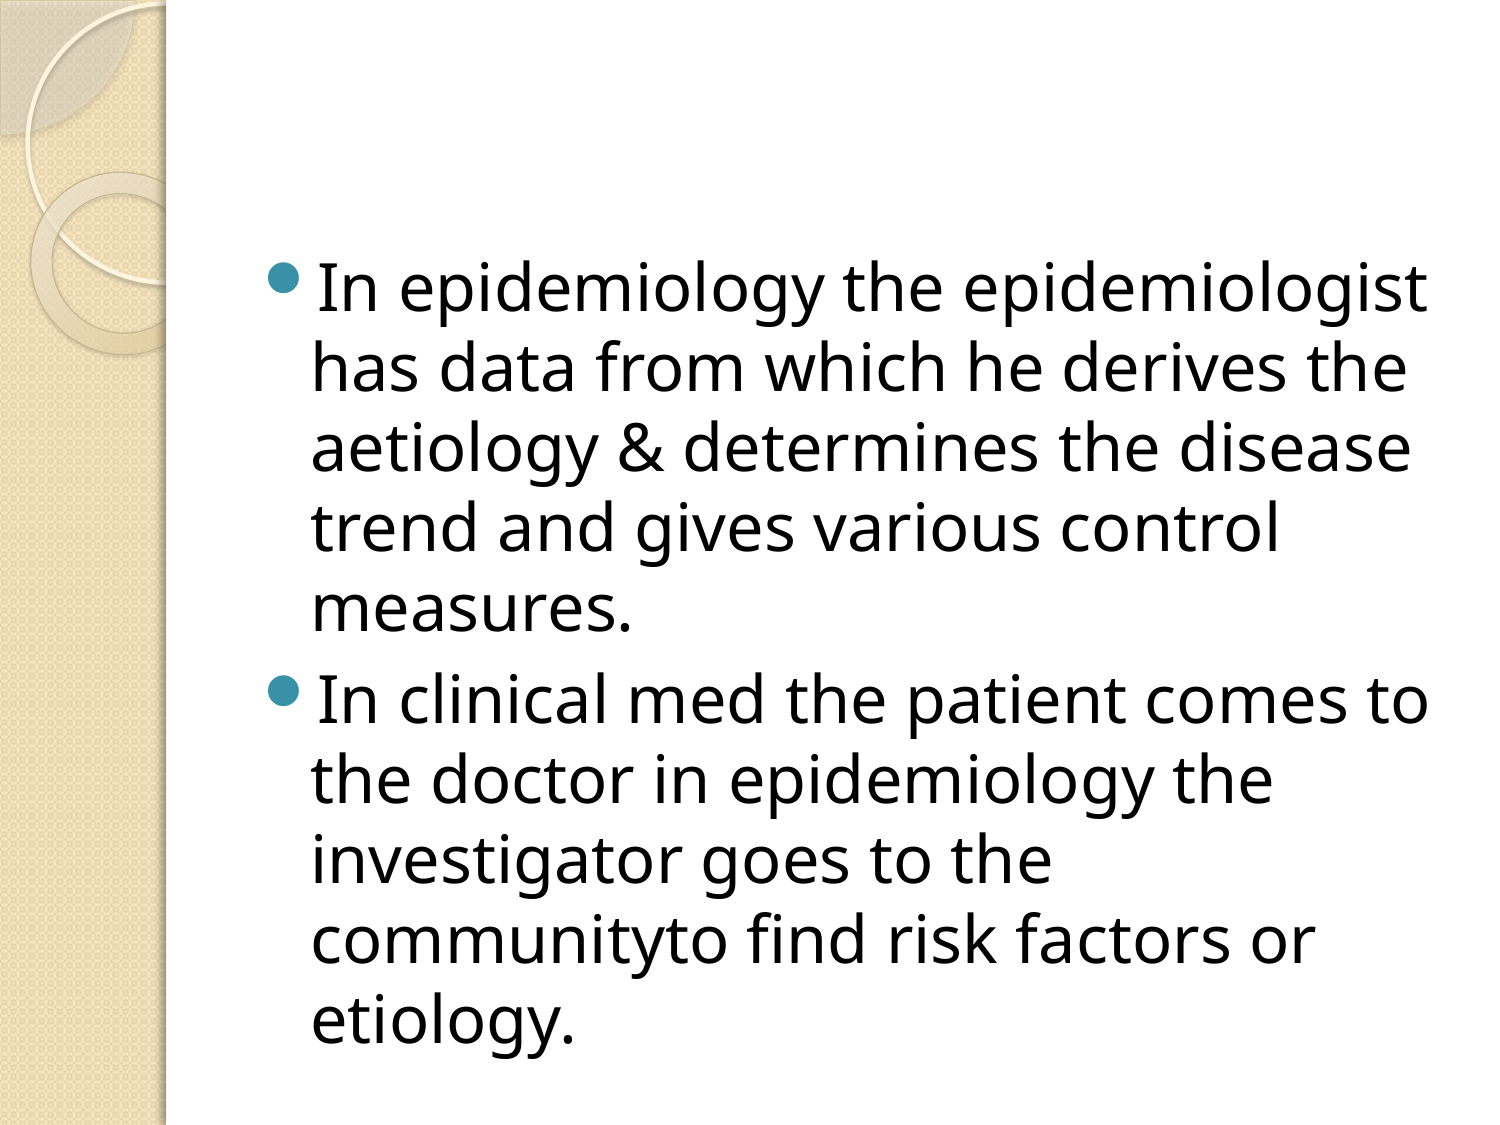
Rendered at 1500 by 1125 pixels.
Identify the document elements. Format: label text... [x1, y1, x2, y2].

list In epidemiology the epidemiologist has data from which he derives the aetiology & determines the disease trend and gives various control measures. In clinical med the patient comes to the doctor in epidemiology the investigator goes to the communityto find risk factors or etiology. [235, 237, 1466, 1025]
